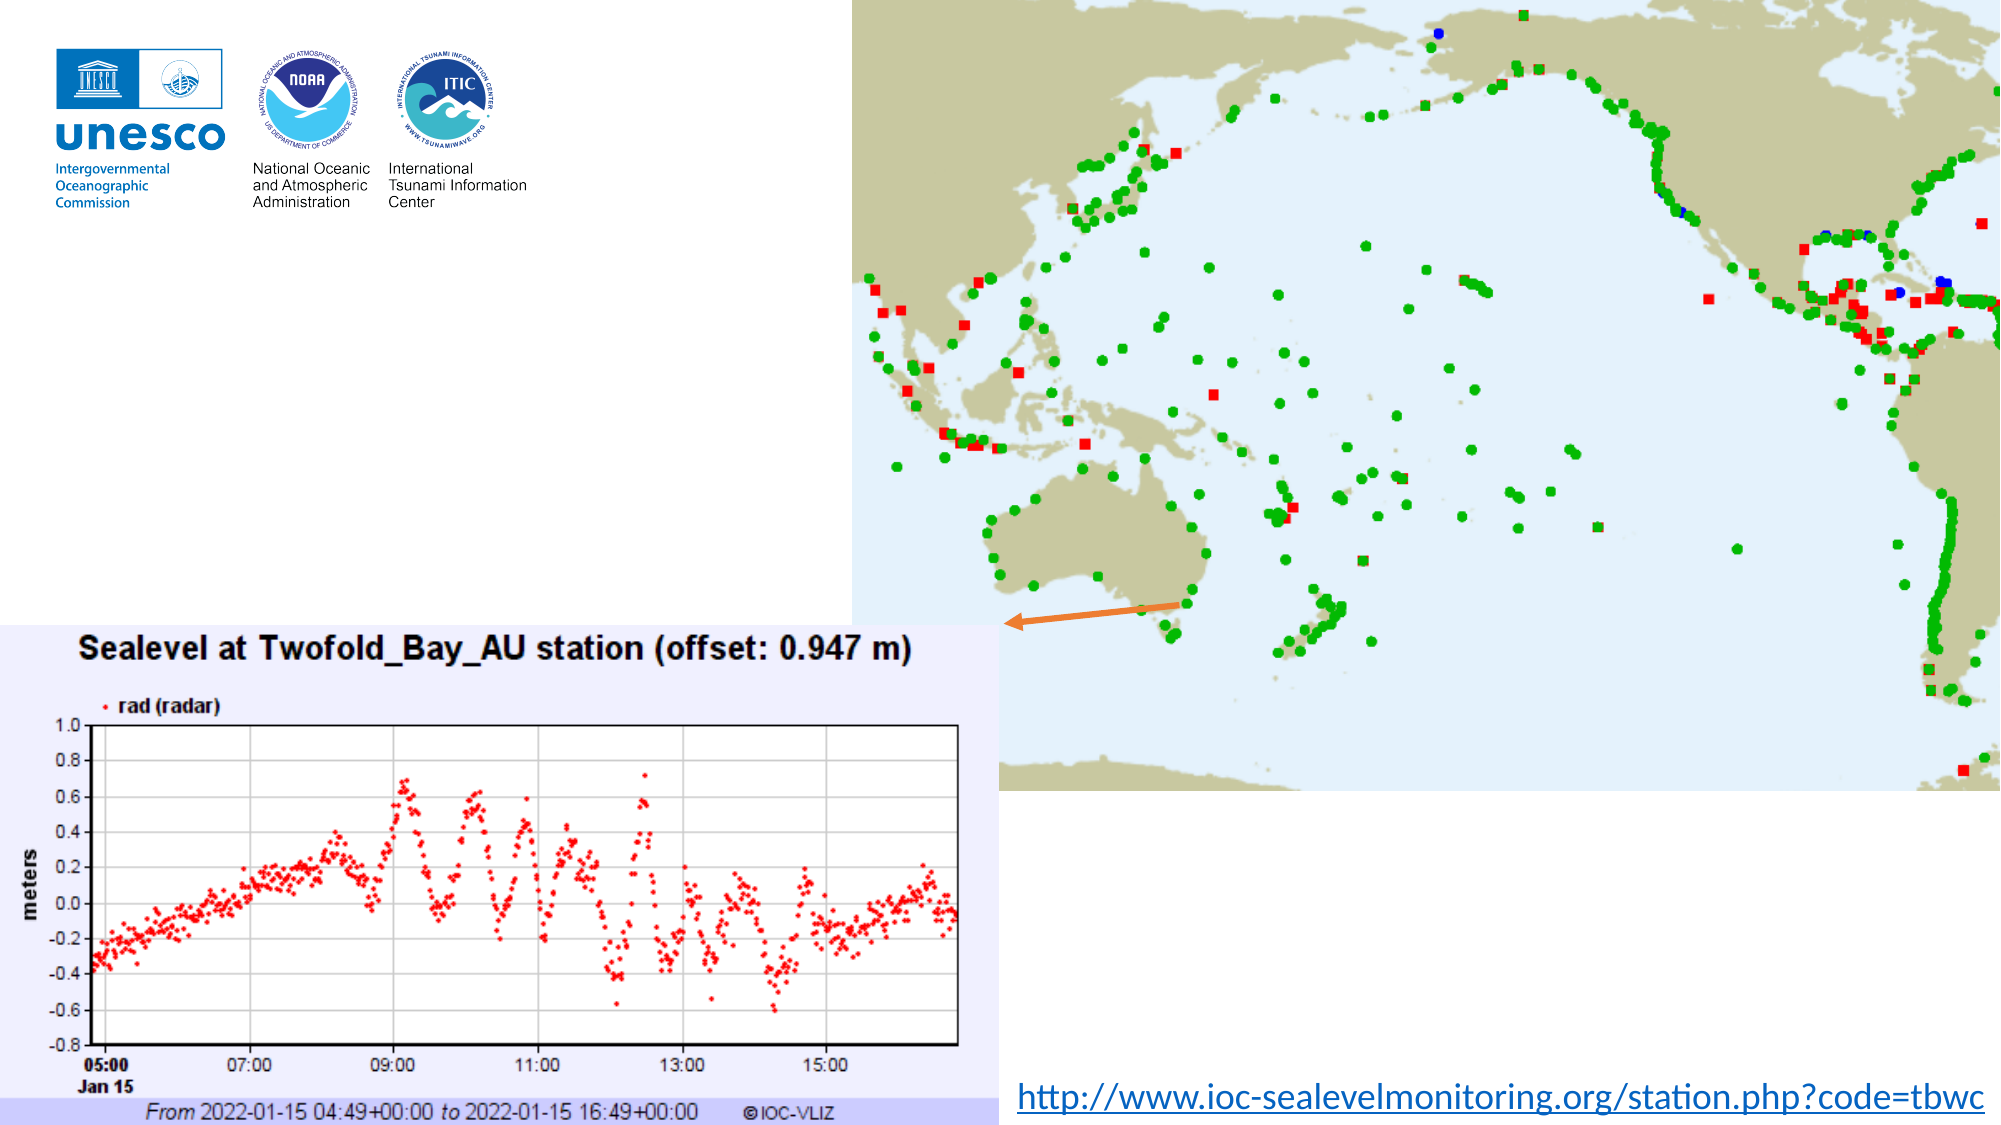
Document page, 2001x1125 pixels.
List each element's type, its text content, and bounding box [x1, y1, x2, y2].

picture [43, 35, 527, 221]
text_box http://www.ioc-sealevelmonitoring.org/station.php?code=tbwc [999, 1064, 2000, 1125]
picture [0, 0, 2000, 1125]
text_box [1003, 605, 1180, 624]
